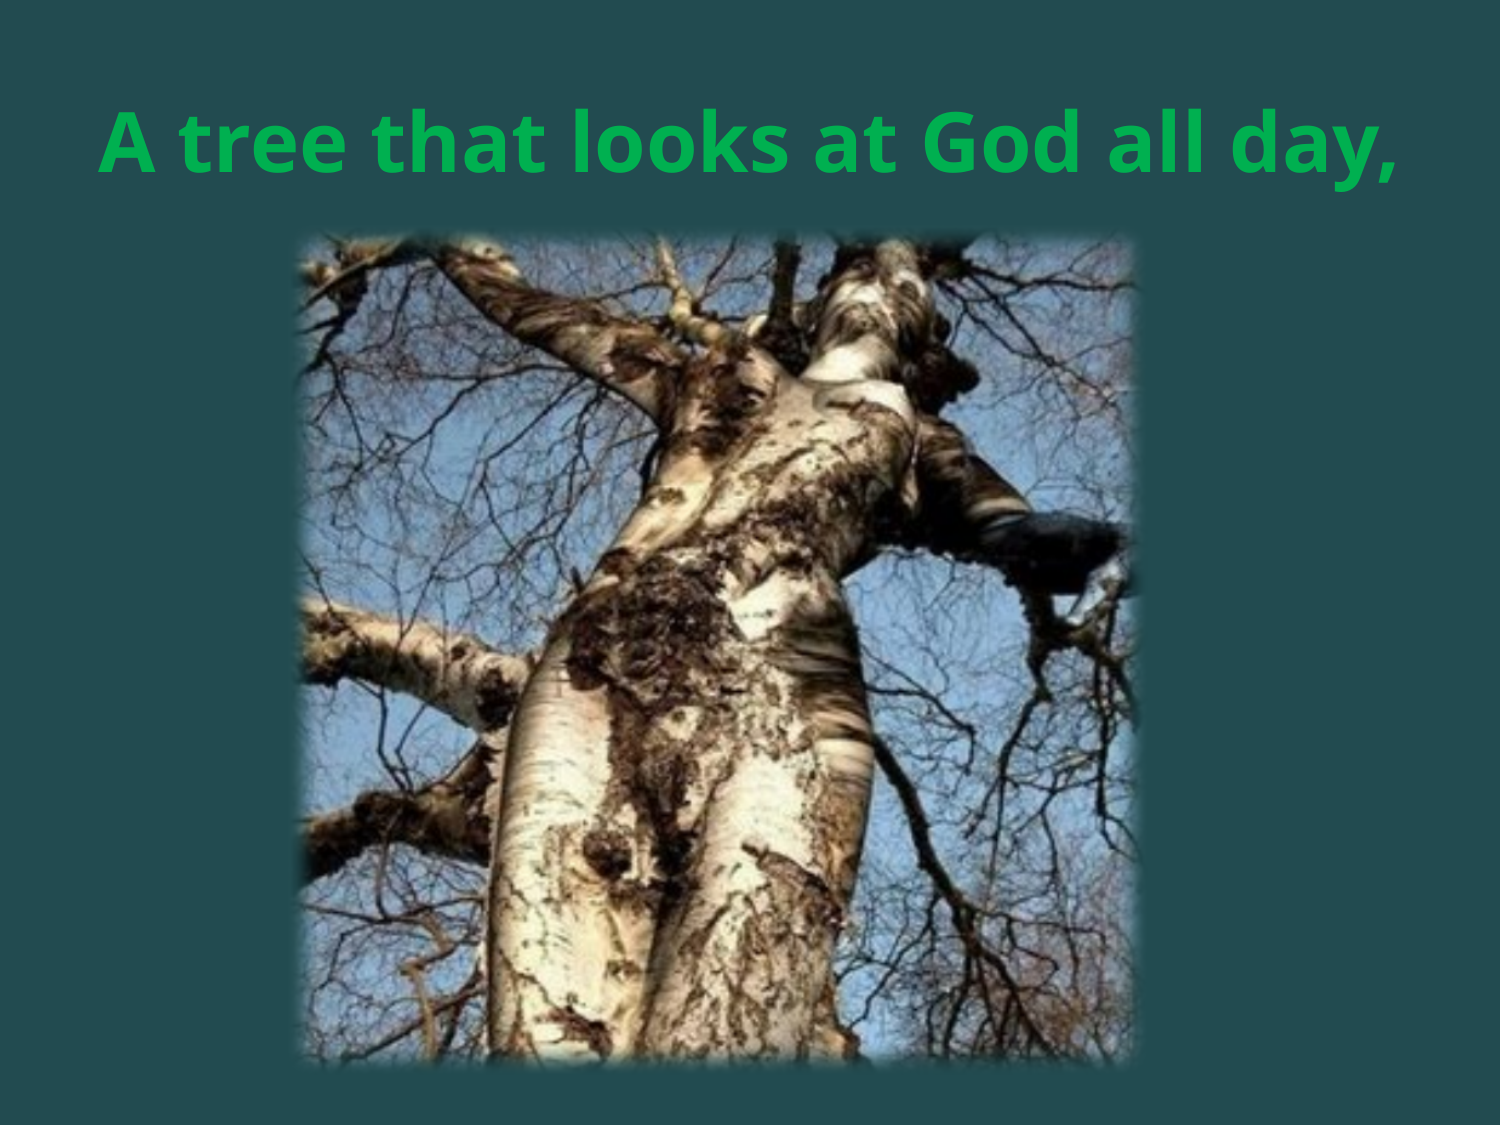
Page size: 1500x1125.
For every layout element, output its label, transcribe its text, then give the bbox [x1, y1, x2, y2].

title A tree that looks at God all day, [74, 44, 1426, 233]
picture [287, 224, 1151, 1077]
